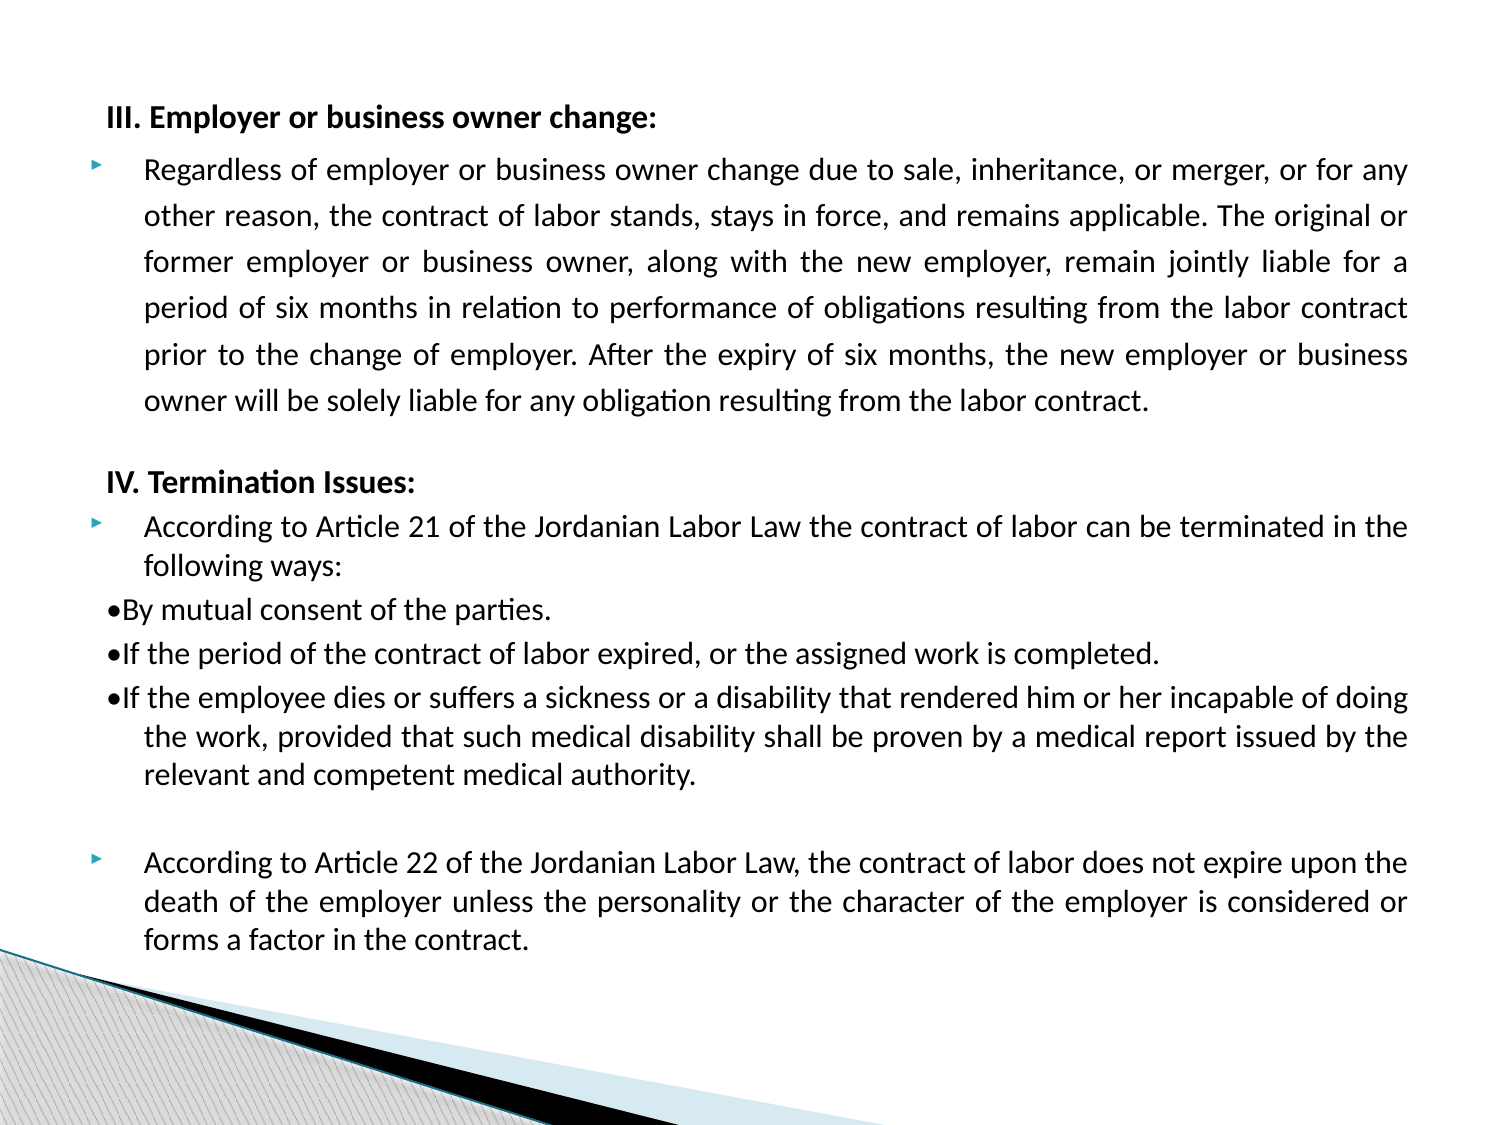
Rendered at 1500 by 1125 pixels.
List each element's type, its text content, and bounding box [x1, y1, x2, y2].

list III. Employer or business owner change: Regardless of employer or business owner change due to sale, inheritance, or merger, or for any other reason, the contract of labor stands, stays in force, and remains applicable. The original or former employer or business owner, along with the new employer, remain jointly liable for a period of six months in relation to performance of obligations resulting from the labor contract prior to the change of employer. After the expiry of six months, the new employer or business owner will be solely liable for any obligation resulting from the labor contract. IV. Termination Issues: According to Article 21 of the Jordanian Labor Law the contract of labor can be terminated in the following ways: •By mutual consent of the parties. •If the period of the contract of labor expired, or the assigned work is completed. •If the employee dies or suffers a sickness or a disability that rendered him or her incapable of doing the work, provided that such medical disability shall be proven by a medical report issued by the relevant and competent medical authority. According to Article 22 of the Jordanian Labor Law, the contract of labor does not expire upon the death of the employer unless the personality or the character of the employer is considered or forms a factor in the contract. [75, 87, 1425, 986]
